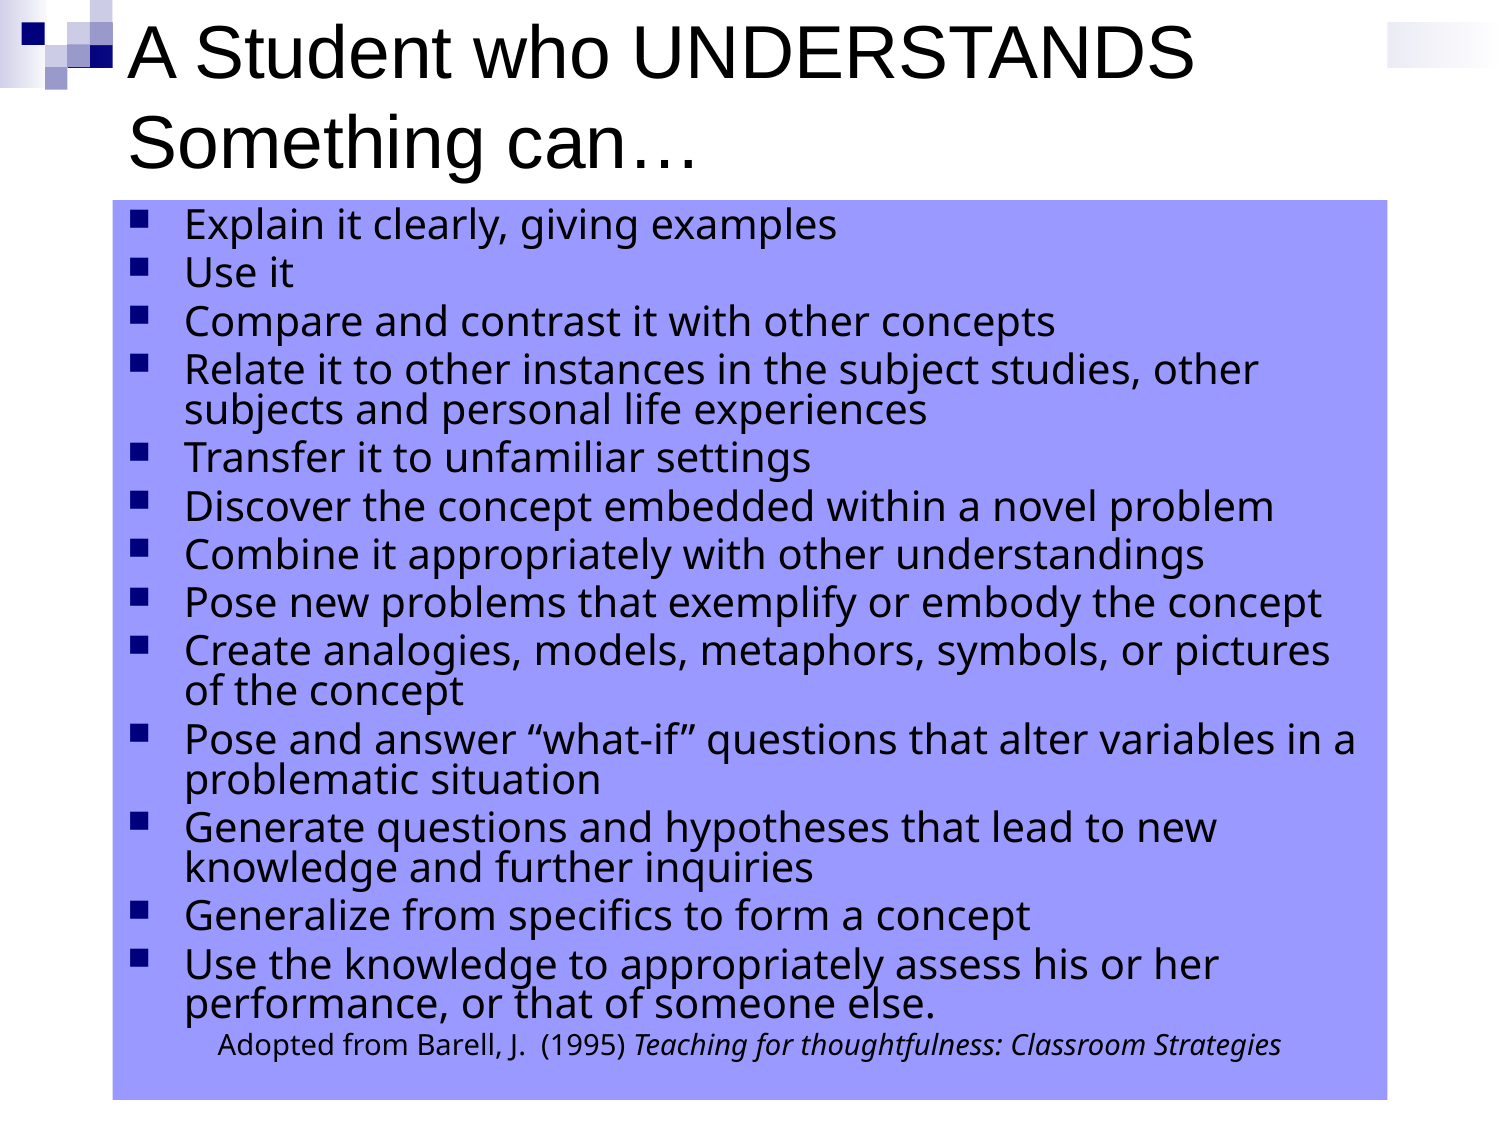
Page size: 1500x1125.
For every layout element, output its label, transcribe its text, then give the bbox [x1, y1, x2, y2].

list Explain it clearly, giving examples Use it Compare and contrast it with other concepts Relate it to other instances in the subject studies, other subjects and personal life experiences Transfer it to unfamiliar settings Discover the concept embedded within a novel problem Combine it appropriately with other understandings Pose new problems that exemplify or embody the concept Create analogies, models, metaphors, symbols, or pictures of the concept Pose and answer “what-if” questions that alter variables in a problematic situation Generate questions and hypotheses that lead to new knowledge and further inquiries Generalize from specifics to form a concept Use the knowledge to appropriately assess his or her performance, or that of someone else. Adopted from Barell, J. (1995) Teaching for thoughtfulness: Classroom Strategies [112, 199, 1388, 1101]
title A Student who UNDERSTANDS Something can… [112, 0, 1388, 188]
